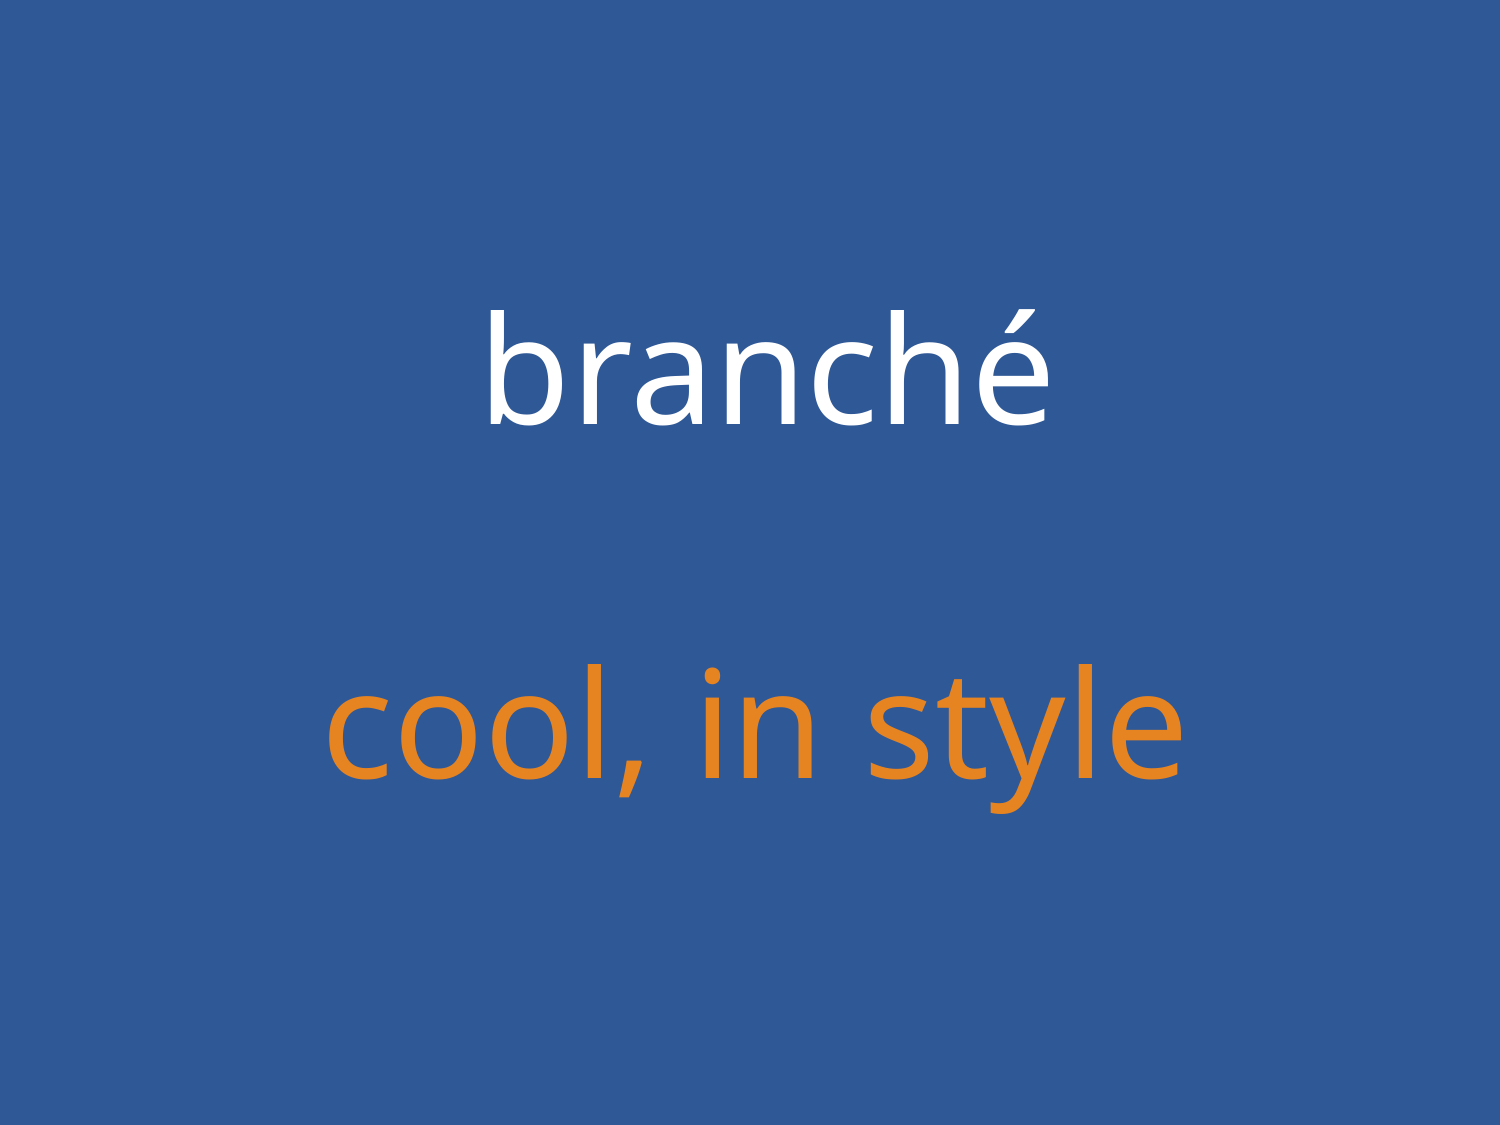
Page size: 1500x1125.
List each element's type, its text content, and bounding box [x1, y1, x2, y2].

text_box cool, in style [301, 621, 1211, 817]
text_box branché [301, 267, 1235, 462]
